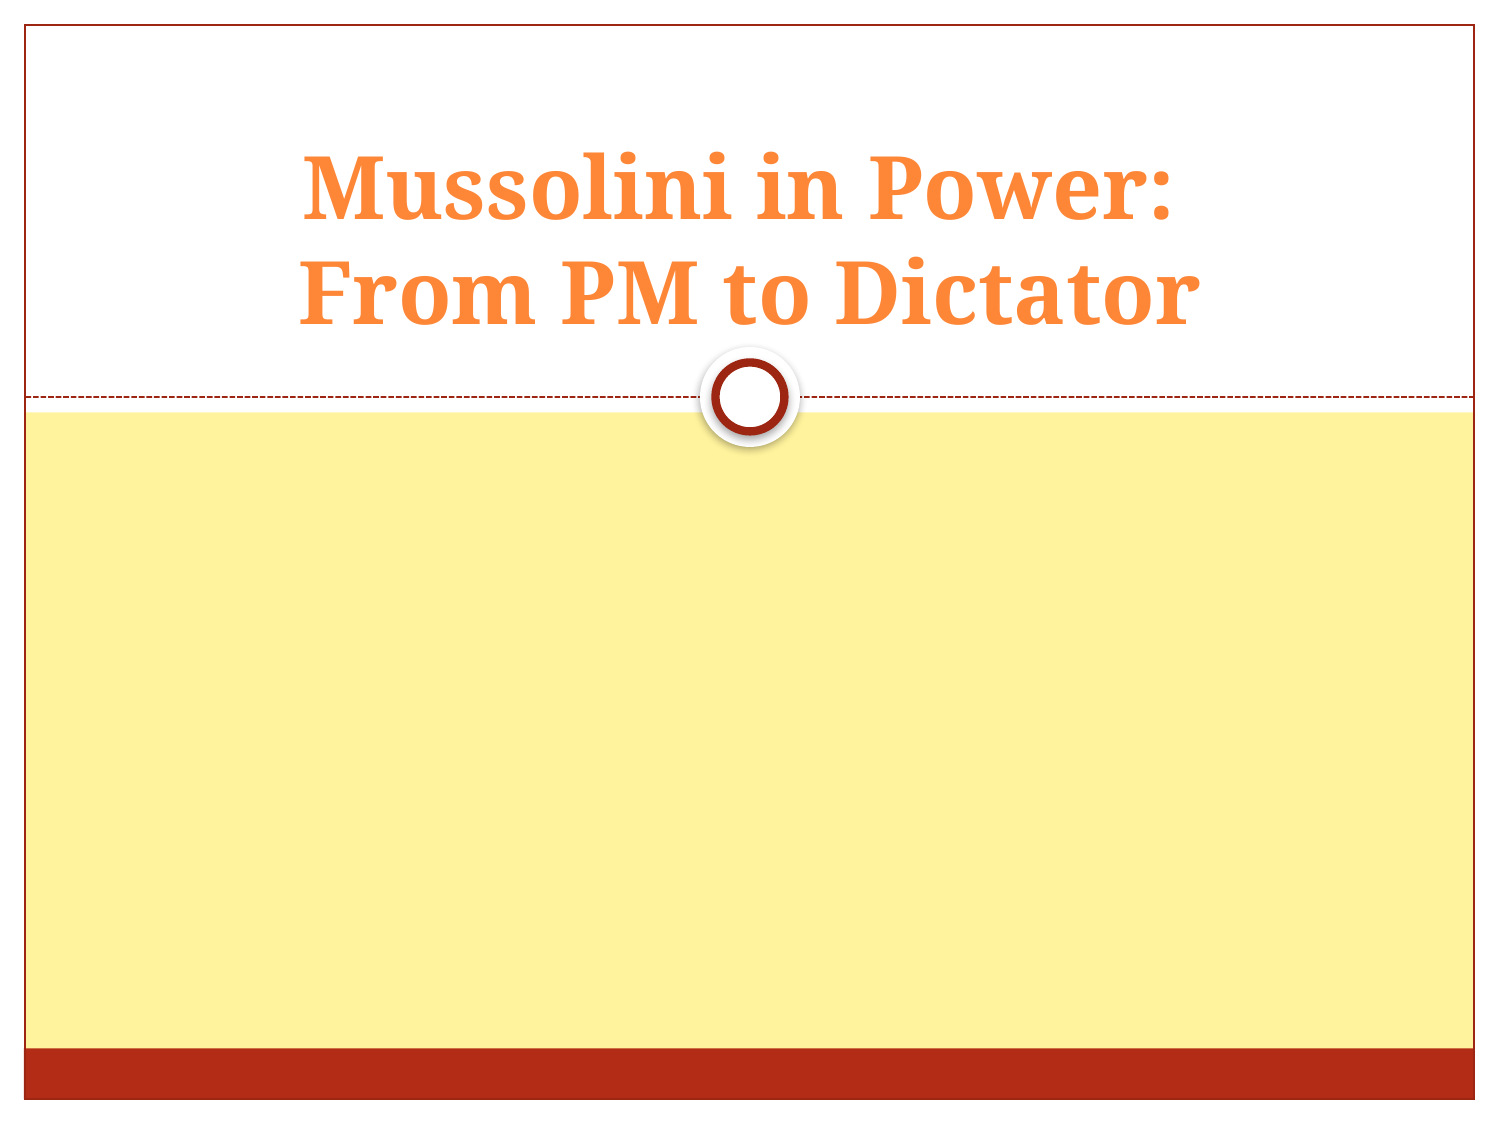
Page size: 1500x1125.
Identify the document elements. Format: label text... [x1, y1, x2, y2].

title Mussolini in Power: From PM to Dictator [112, 62, 1388, 350]
